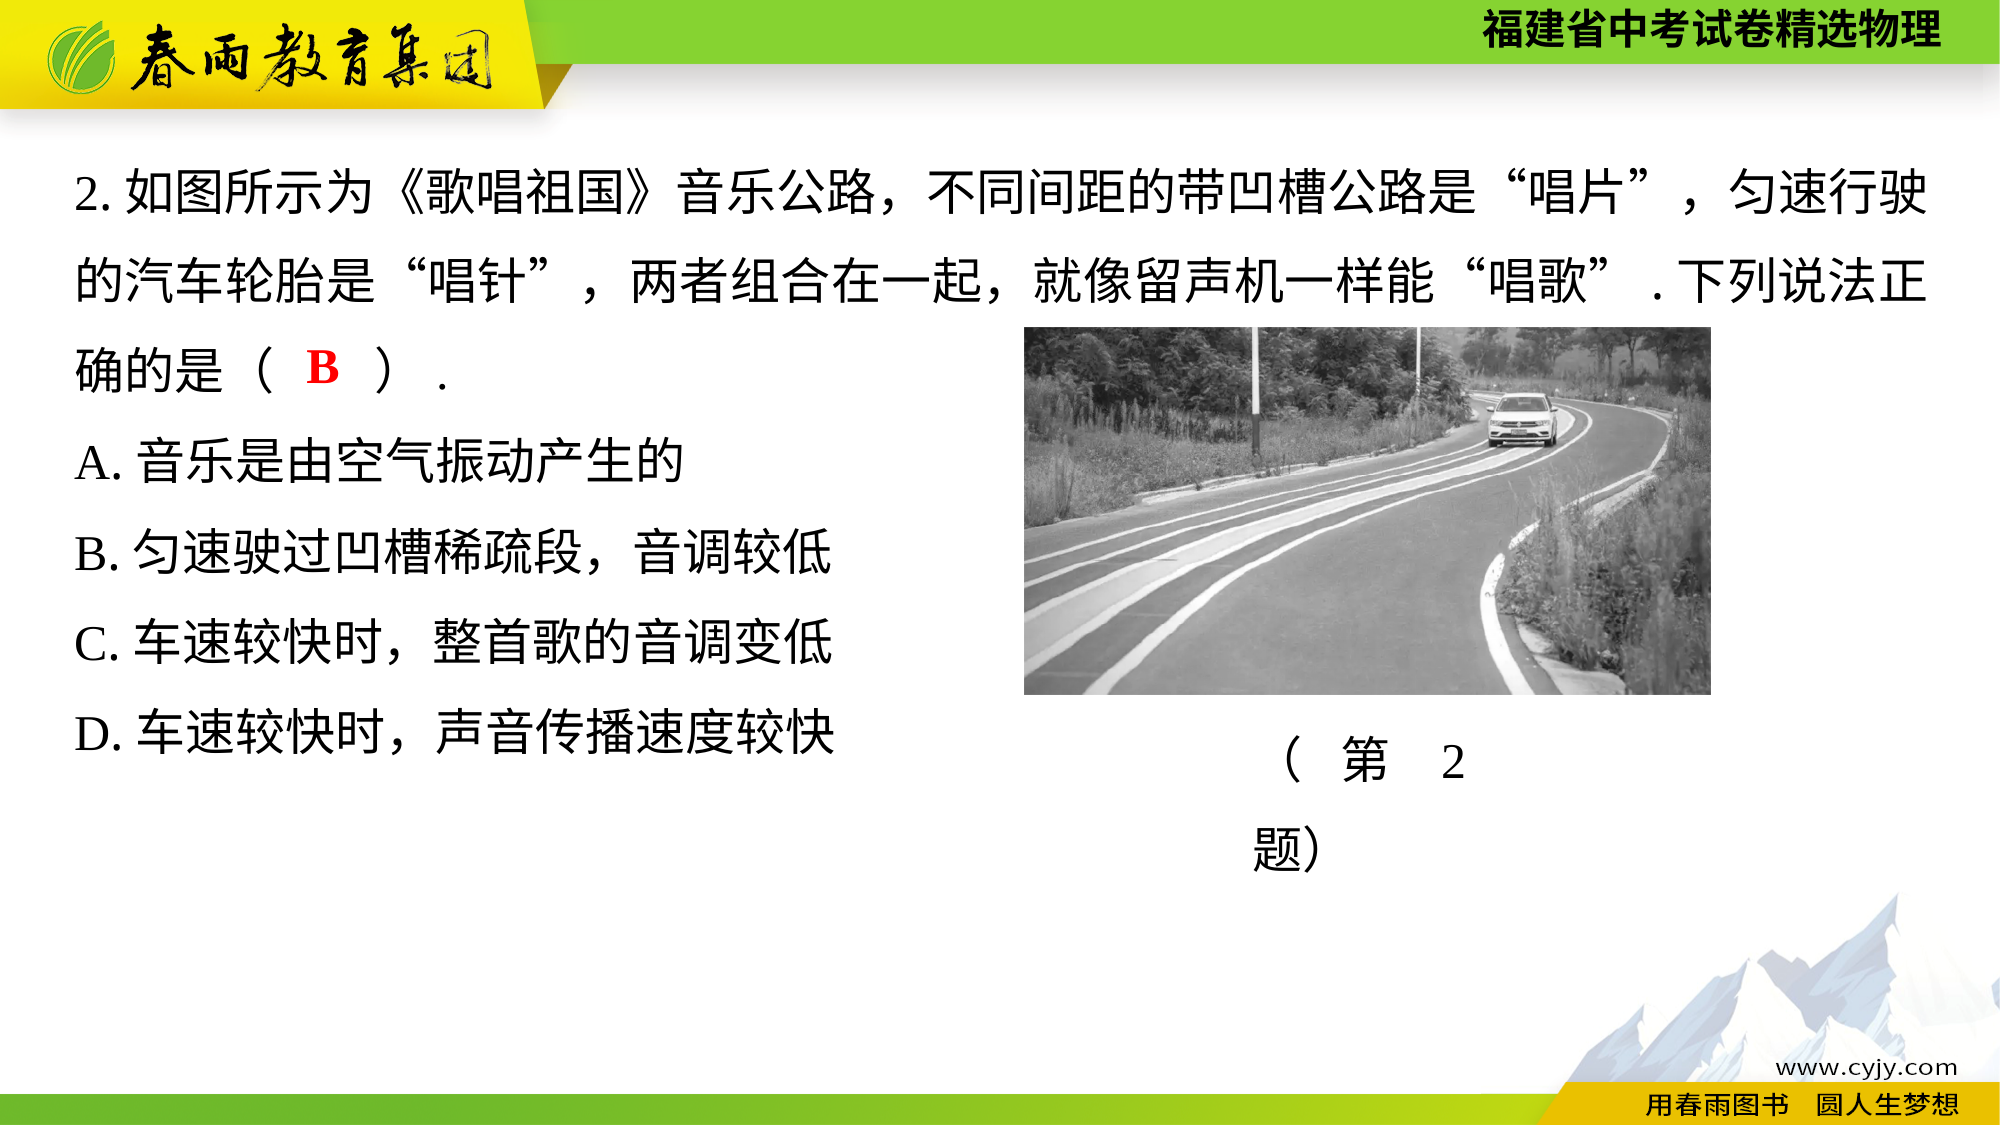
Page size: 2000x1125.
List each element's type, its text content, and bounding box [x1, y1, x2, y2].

text_box （第2题） [1237, 713, 1493, 797]
list 2.如图所示为《歌唱祖国》音乐公路，不同间距的带凹槽公路是“唱片”，匀速行驶的汽车轮胎是“唱针”，两者组合在一起，就像留声机一样能“唱歌”.下列说法正确的是（ ）. A.音乐是由空气振动产生的 B.匀速驶过凹槽稀疏段，音调较低 C.车速较快时，整首歌的音调变低 D.车速较快时，声音传播速度较快 [59, 122, 1944, 774]
text_box B [291, 326, 355, 401]
picture [0, 0, 2000, 1125]
